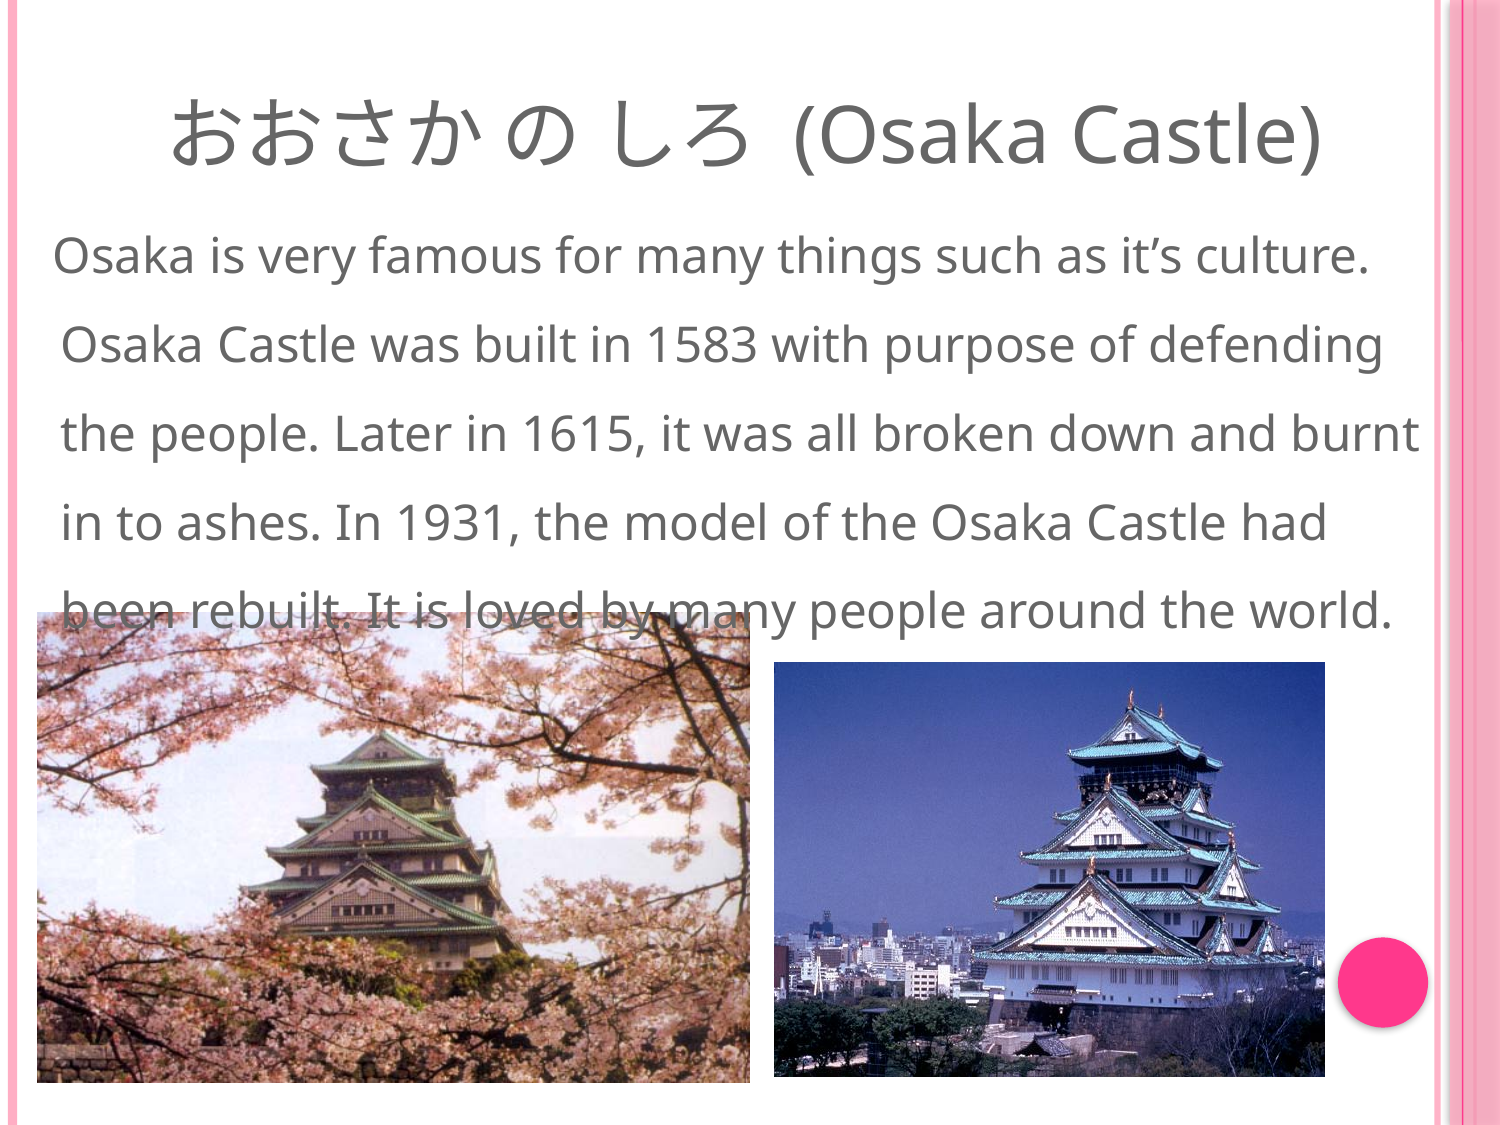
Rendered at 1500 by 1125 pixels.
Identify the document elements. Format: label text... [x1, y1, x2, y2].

text_box おおさか の しろ (Osaka Castle) [23, 0, 1464, 190]
picture [774, 661, 1326, 1077]
picture [36, 611, 751, 1084]
text_box Osaka is very famous for many things such as it’s culture. Osaka Castle was built in 1583 with purpose of defending the people. Later in 1615, it was all broken down and burnt in to ashes. In 1931, the model of the Osaka Castle had been rebuilt. It is loved by many people around the world. [0, 185, 1439, 714]
